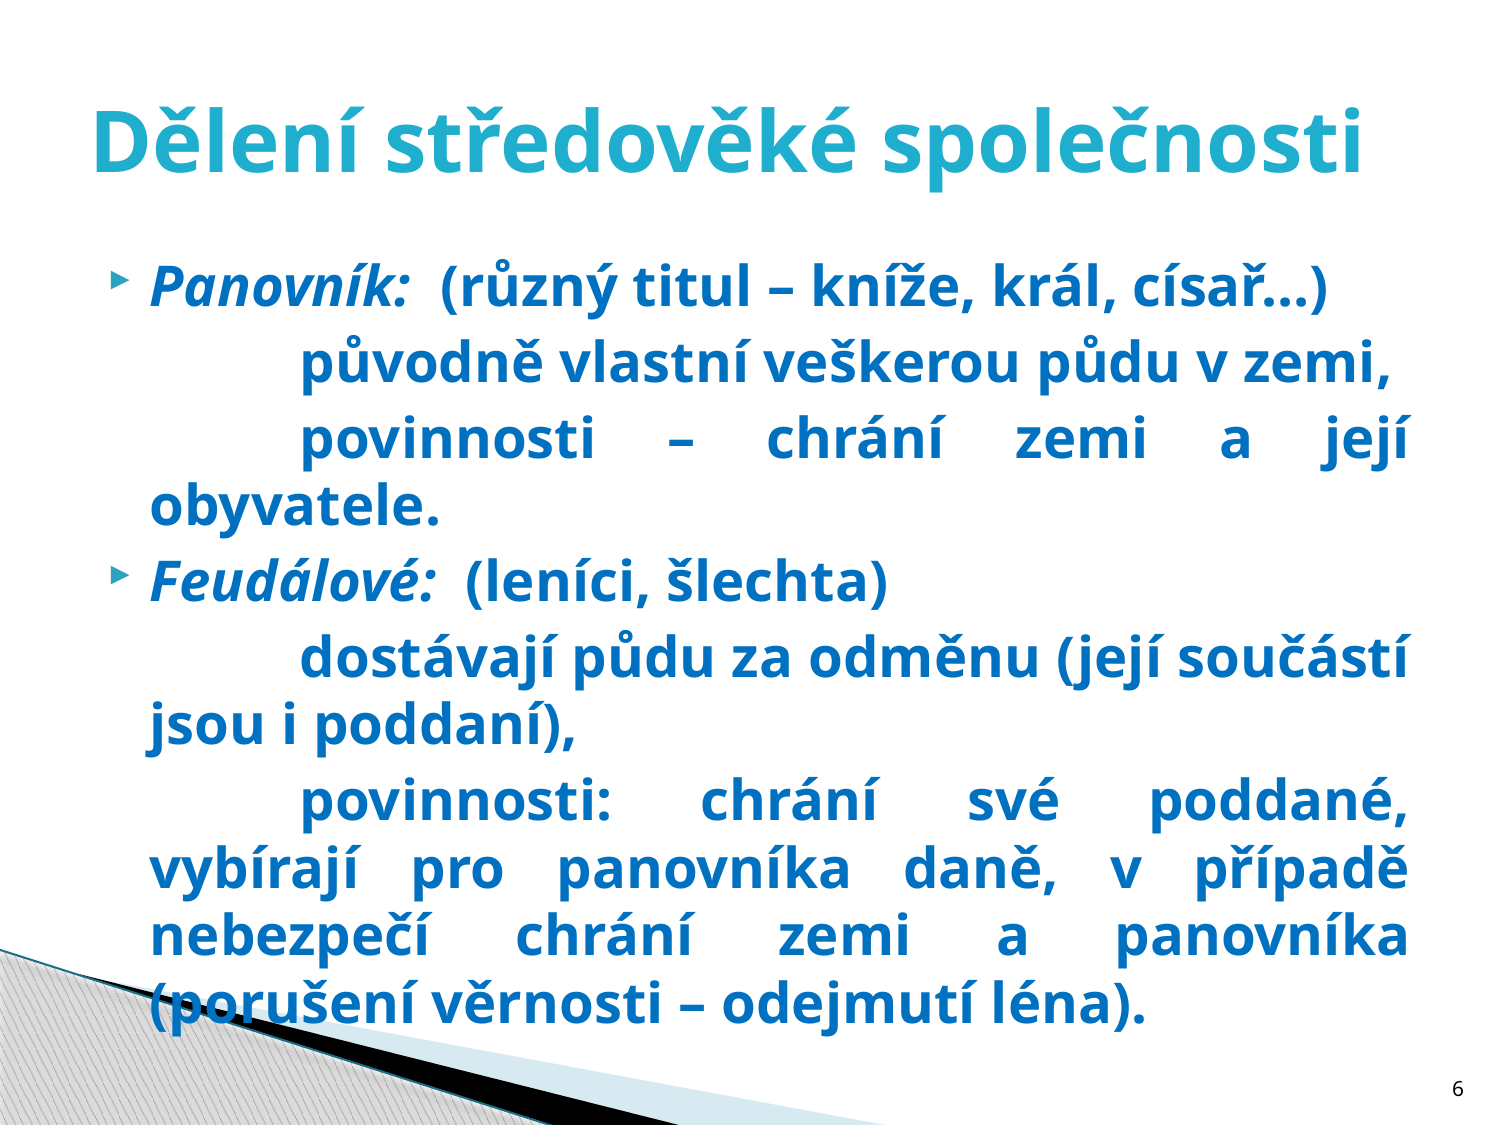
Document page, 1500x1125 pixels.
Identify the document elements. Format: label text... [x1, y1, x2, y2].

list Panovník: (různý titul – kníže, král, císař…) původně vlastní veškerou půdu v zemi, povinnosti – chrání zemi a její obyvatele. Feudálové: (leníci, šlechta) dostávají půdu za odměnu (její součástí jsou i poddaní), povinnosti: chrání své poddané, vybírají pro panovníka daně, v případě nebezpečí chrání zemi a panovníka (porušení věrnosti – odejmutí léna). [75, 243, 1425, 986]
title Dělení středověké společnosti [75, 45, 1425, 233]
slide_number 6 [1418, 1051, 1479, 1112]
